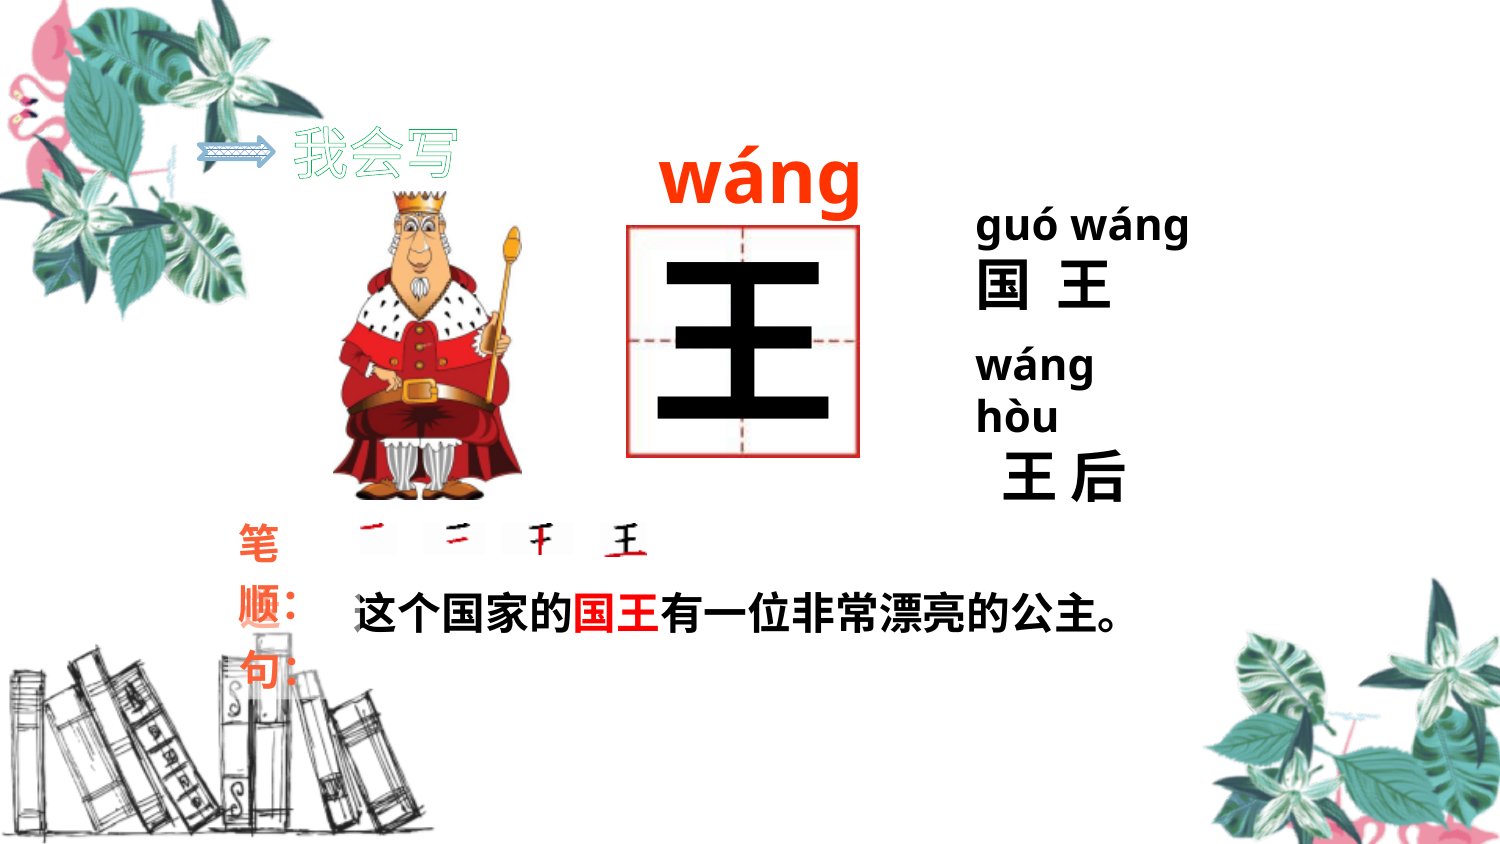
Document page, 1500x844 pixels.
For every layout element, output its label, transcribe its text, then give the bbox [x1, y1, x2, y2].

picture [0, 612, 453, 844]
picture [422, 519, 486, 556]
text_box wáng [647, 123, 877, 225]
text_box 造句： [228, 634, 362, 700]
text_box [196, 135, 276, 169]
picture [600, 519, 647, 558]
text_box 我会写 [280, 111, 473, 191]
picture [1107, 484, 1500, 844]
text_box 笔顺： [227, 502, 361, 634]
picture [0, 0, 522, 500]
text_box 这个国家的国王有一位非常漂亮的公主。 [342, 569, 1229, 644]
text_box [626, 214, 860, 458]
text_box guó wáng 国 王 [963, 191, 1203, 323]
text_box wáng hòu 王 后 [963, 331, 1200, 515]
picture [502, 519, 575, 556]
picture [360, 523, 397, 556]
